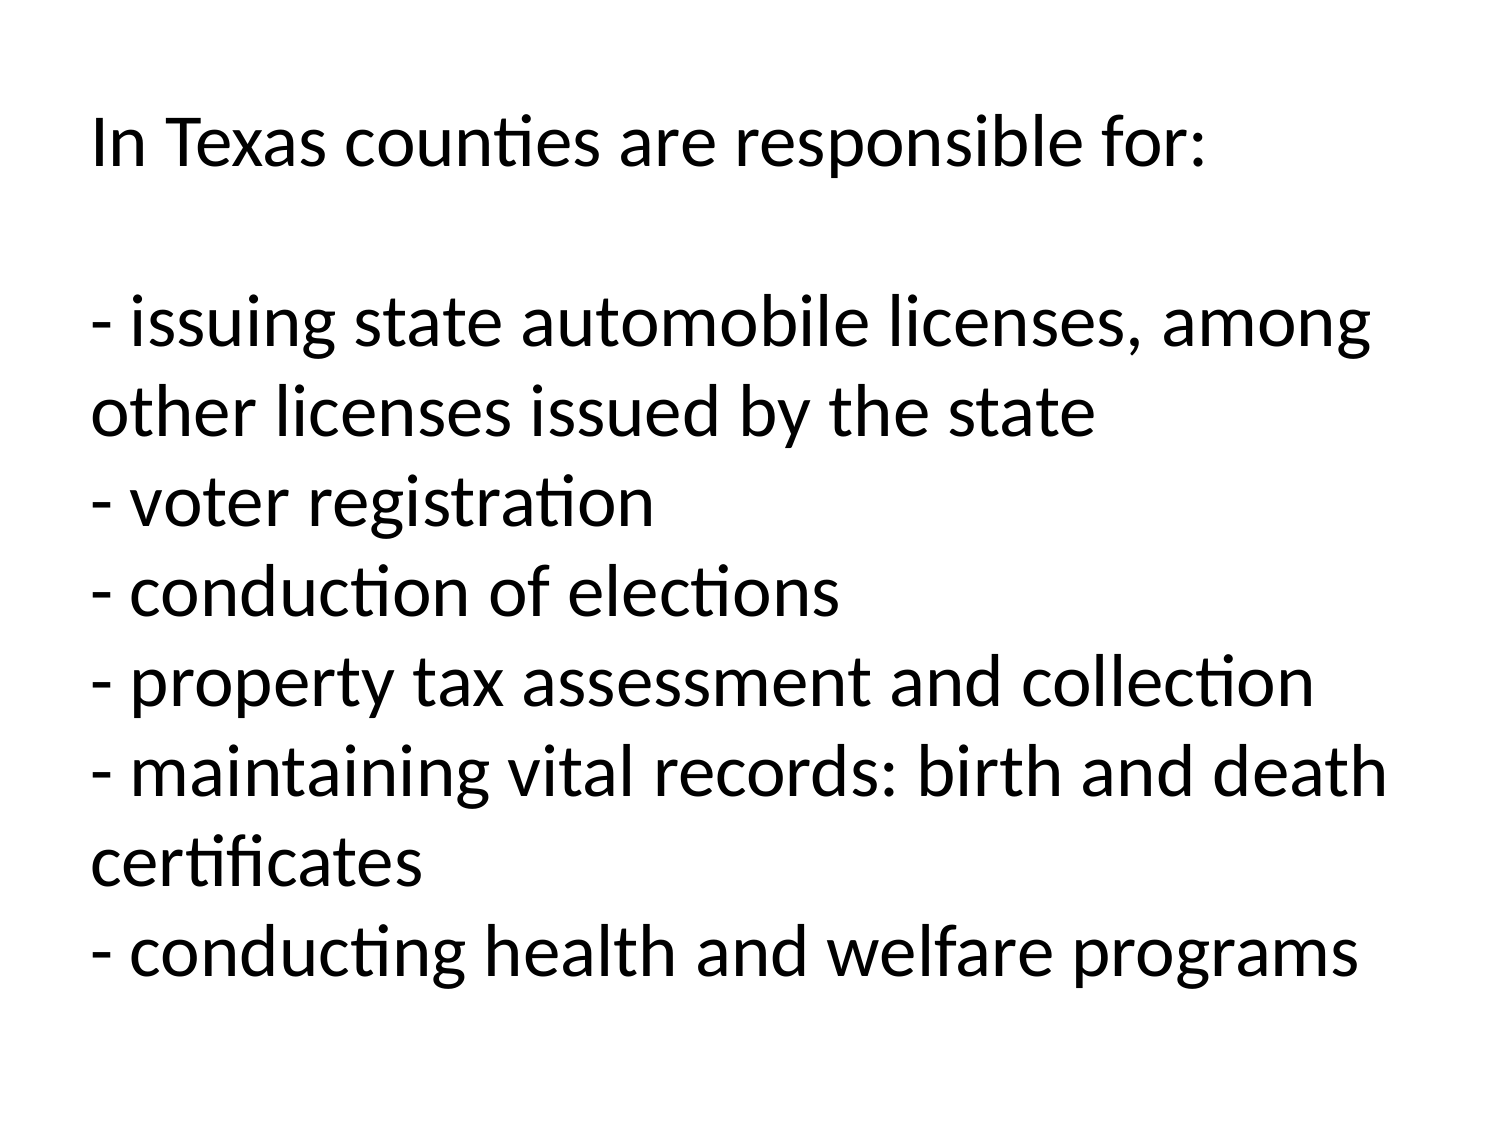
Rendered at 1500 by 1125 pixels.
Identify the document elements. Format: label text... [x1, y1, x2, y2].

title In Texas counties are responsible for: - issuing state automobile licenses, among other licenses issued by the state - voter registration - conduction of elections - property tax assessment and collection - maintaining vital records: birth and death certificates - conducting health and welfare programs [74, 44, 1426, 1038]
